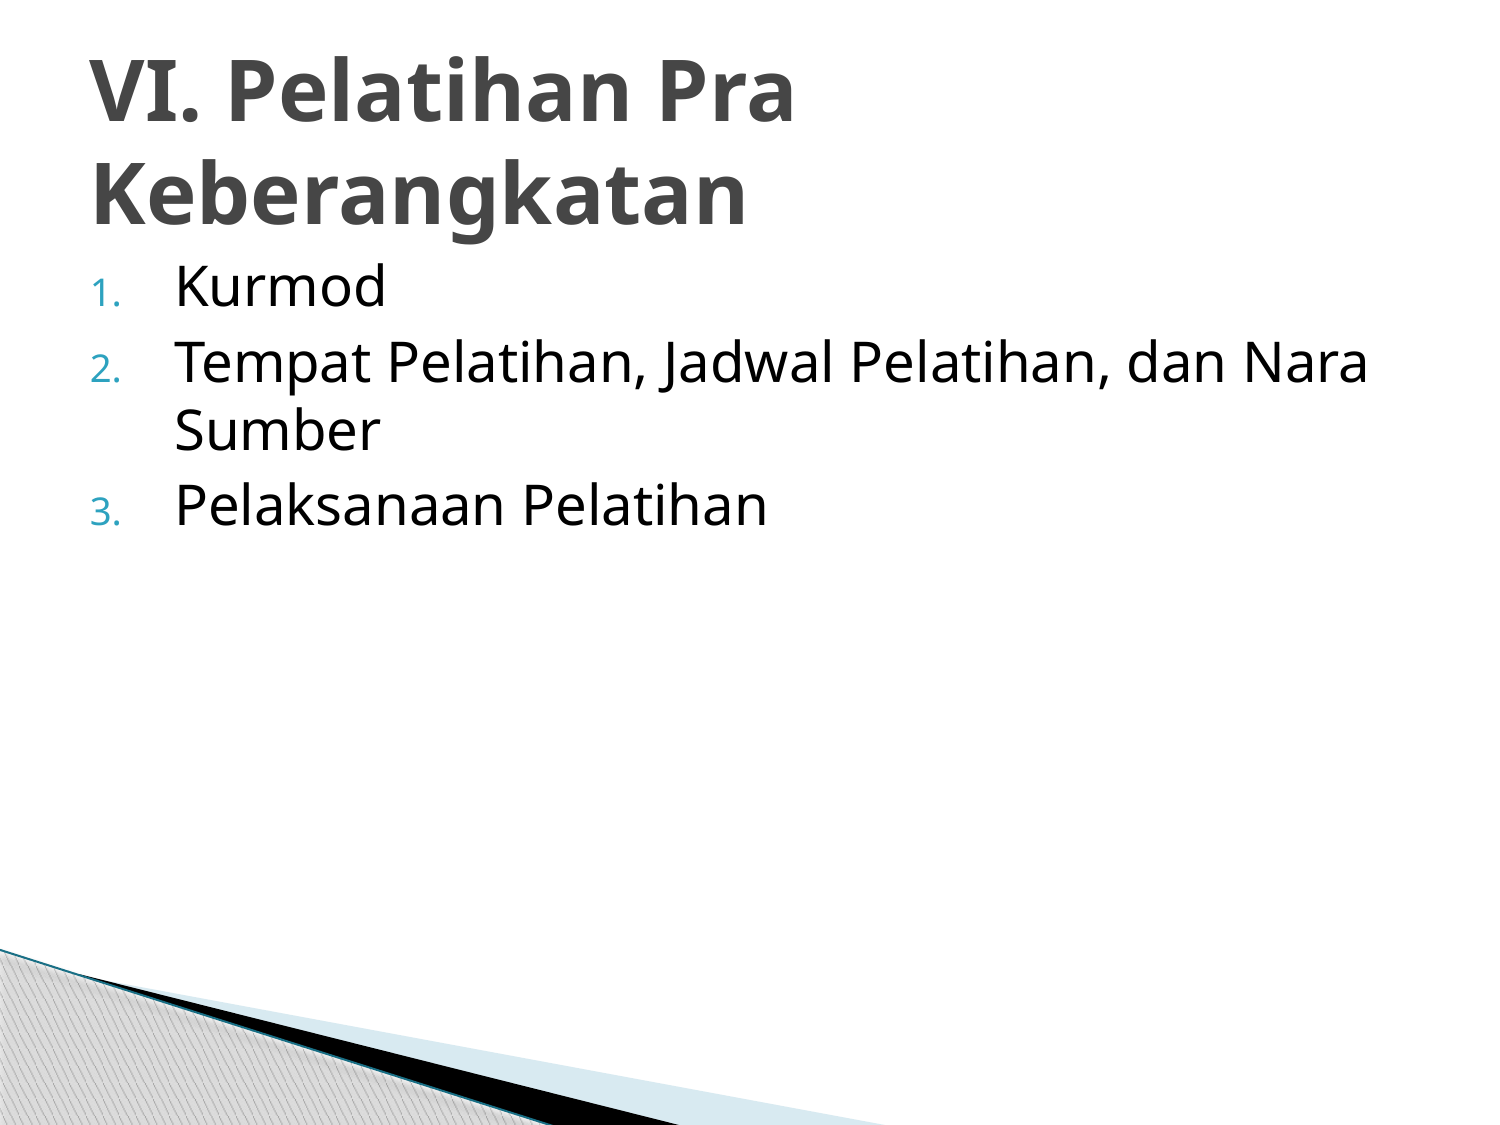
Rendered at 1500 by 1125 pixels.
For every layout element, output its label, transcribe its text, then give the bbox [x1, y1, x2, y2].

list Kurmod Tempat Pelatihan, Jadwal Pelatihan, dan Nara Sumber Pelaksanaan Pelatihan [75, 243, 1425, 986]
title VI. Pelatihan Pra Keberangkatan [75, 45, 1425, 233]
